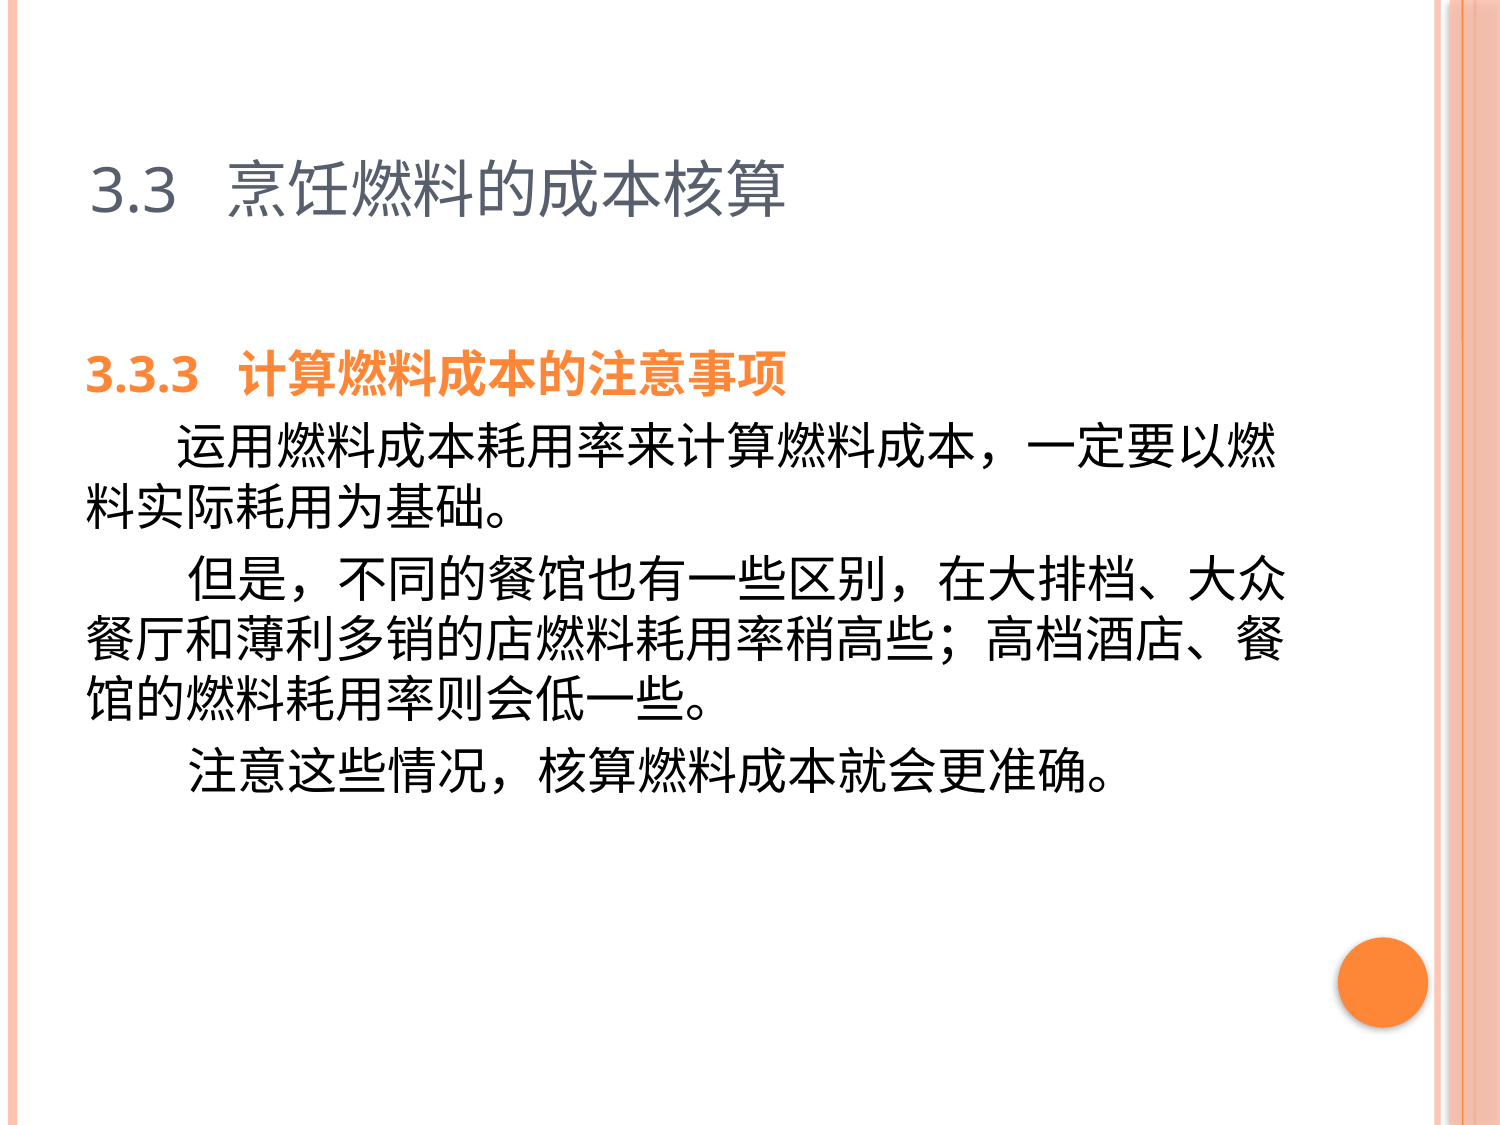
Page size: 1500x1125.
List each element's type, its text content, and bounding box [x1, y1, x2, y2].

title 3.3 烹饪燃料的成本核算 [75, 45, 1300, 233]
list 3.3.3 计算燃料成本的注意事项 运用燃料成本耗用率来计算燃料成本，一定要以燃料实际耗用为基础。 但是，不同的餐馆也有一些区别，在大排档、大众餐厅和薄利多销的店燃料耗用率稍高些；高档酒店、餐馆的燃料耗用率则会低一些。 注意这些情况，核算燃料成本就会更准确。 [70, 262, 1324, 1063]
